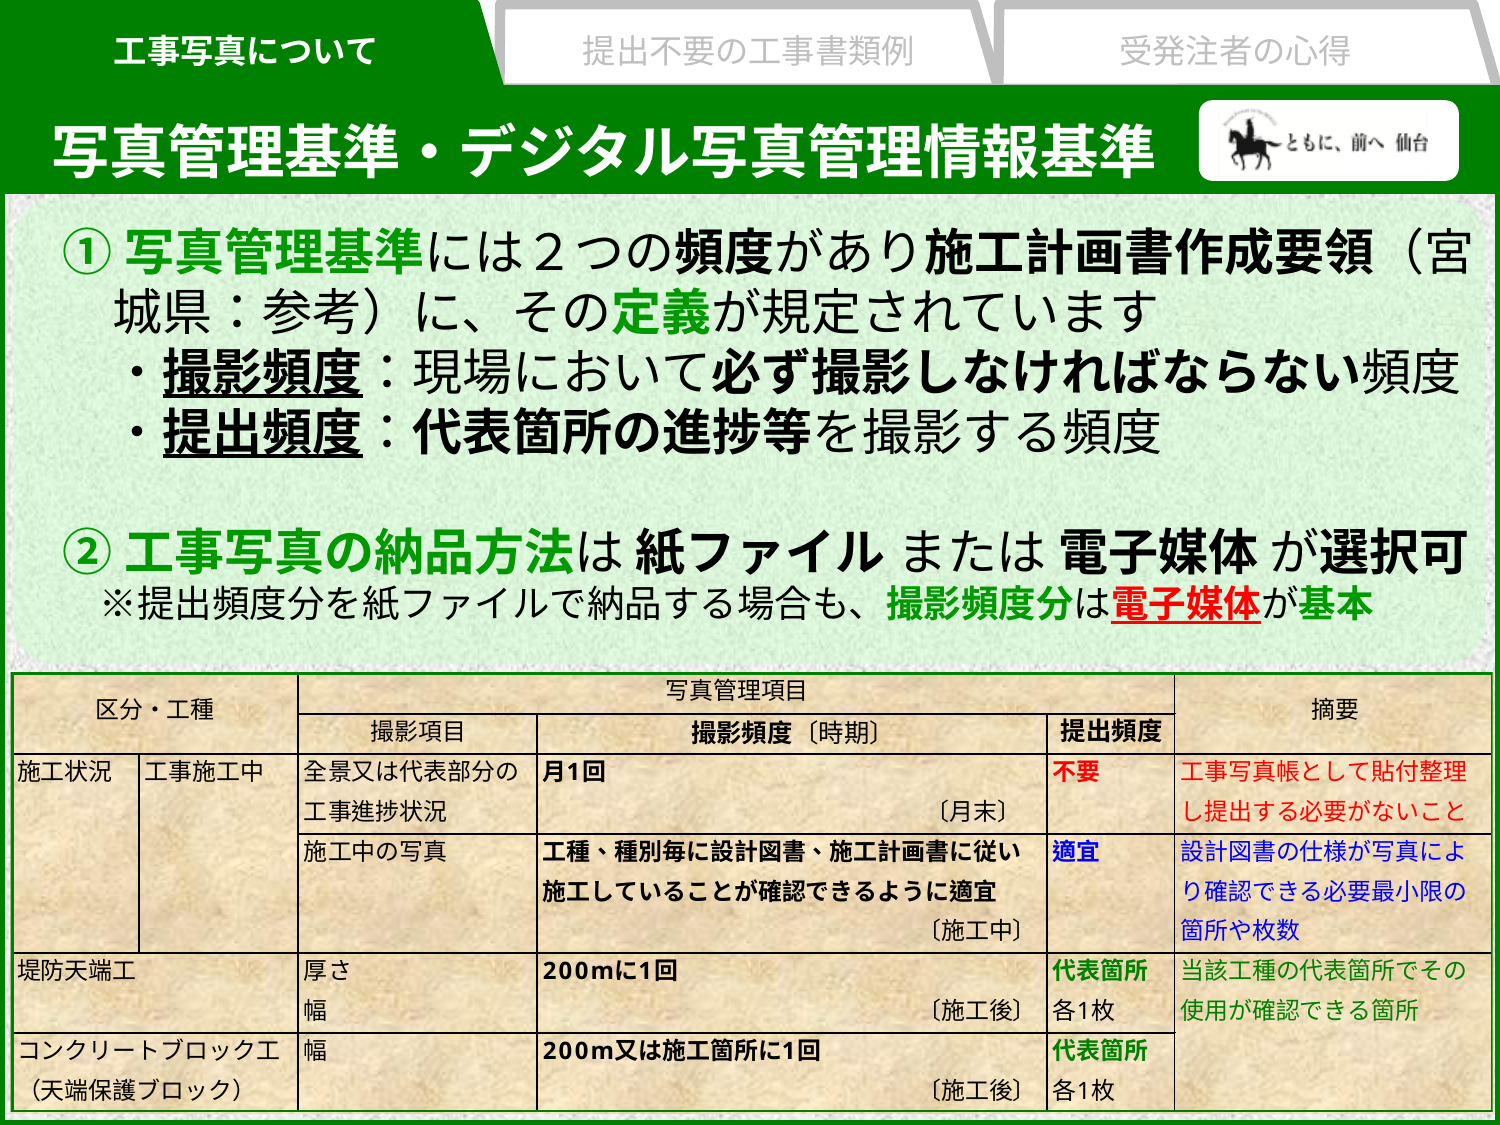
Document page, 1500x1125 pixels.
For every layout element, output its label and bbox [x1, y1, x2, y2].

text_box [10, 671, 1495, 1114]
text_box [0, 3, 1500, 1125]
